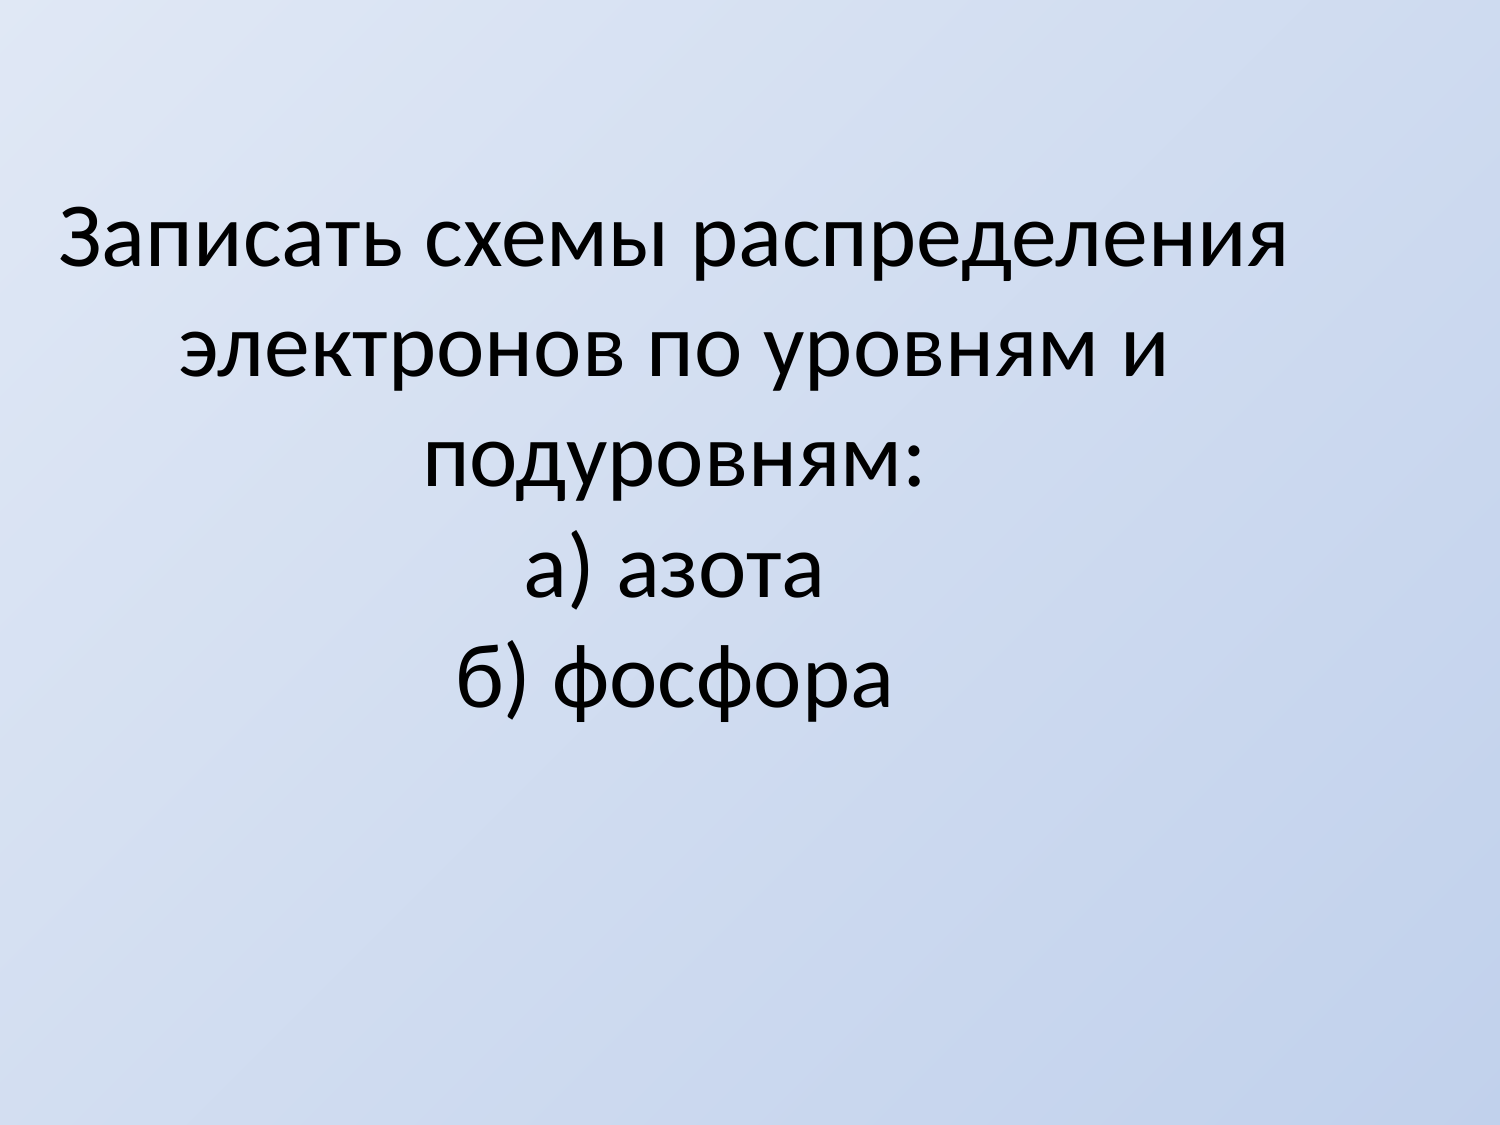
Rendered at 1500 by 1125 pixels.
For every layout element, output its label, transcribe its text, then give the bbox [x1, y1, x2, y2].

title Записать схемы распределения электронов по уровням и подуровням: а) азота б) фосфора [0, 45, 1350, 856]
